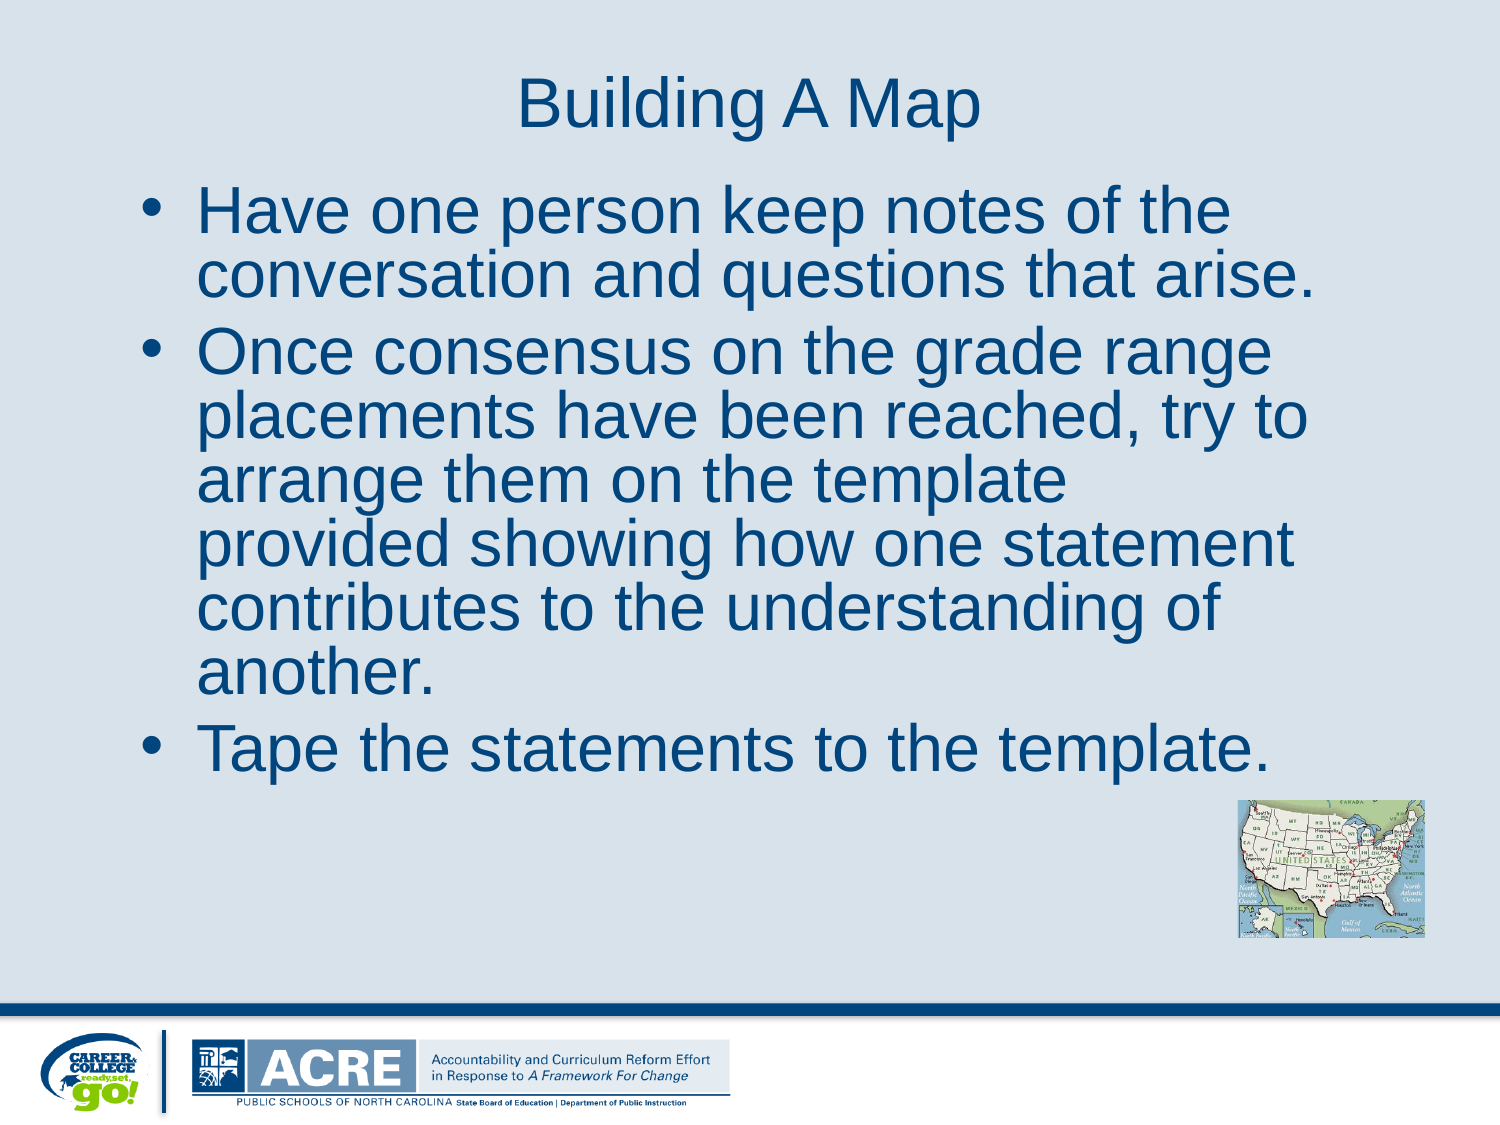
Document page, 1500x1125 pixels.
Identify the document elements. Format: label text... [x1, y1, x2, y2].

picture [1237, 799, 1426, 938]
list Have one person keep notes of the conversation and questions that arise. Once consensus on the grade range placements have been reached, try to arrange them on the template provided showing how one statement contributes to the understanding of another. Tape the statements to the template. [124, 174, 1350, 851]
picture [37, 1029, 152, 1115]
picture [174, 1017, 744, 1125]
title Building A Map [112, 49, 1388, 151]
